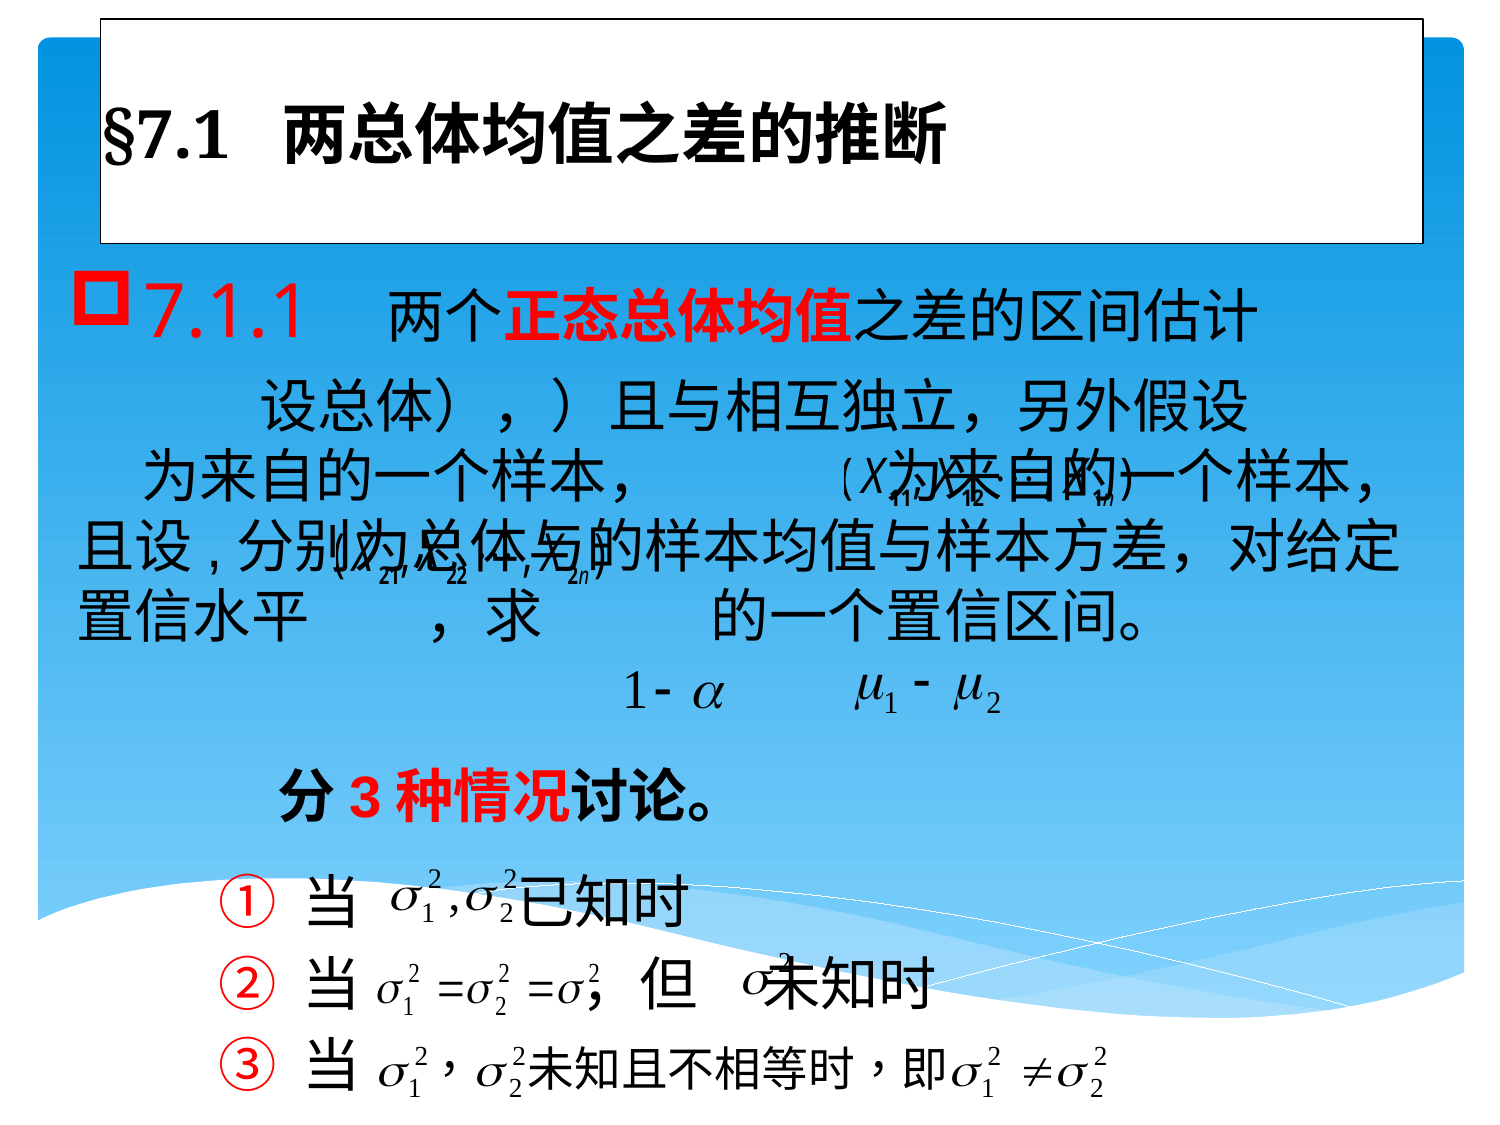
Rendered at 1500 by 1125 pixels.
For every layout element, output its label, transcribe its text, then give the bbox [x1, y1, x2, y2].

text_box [371, 1034, 1117, 1107]
title §7.1 两总体均值之差的推断 [100, 75, 1424, 244]
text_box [371, 951, 609, 1024]
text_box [844, 644, 1013, 723]
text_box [844, 444, 1140, 514]
subtitle 7.1.1 两个正态总体均值之差的区间估计 [53, 255, 1459, 386]
text_box 当 已知时 当 ，但 未知时 当 [53, 857, 1447, 1106]
text_box [0, 1, 1500, 75]
text_box 分3种情况讨论。 [112, 751, 880, 823]
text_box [336, 518, 613, 593]
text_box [619, 656, 739, 723]
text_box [383, 857, 526, 931]
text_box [735, 940, 803, 1024]
